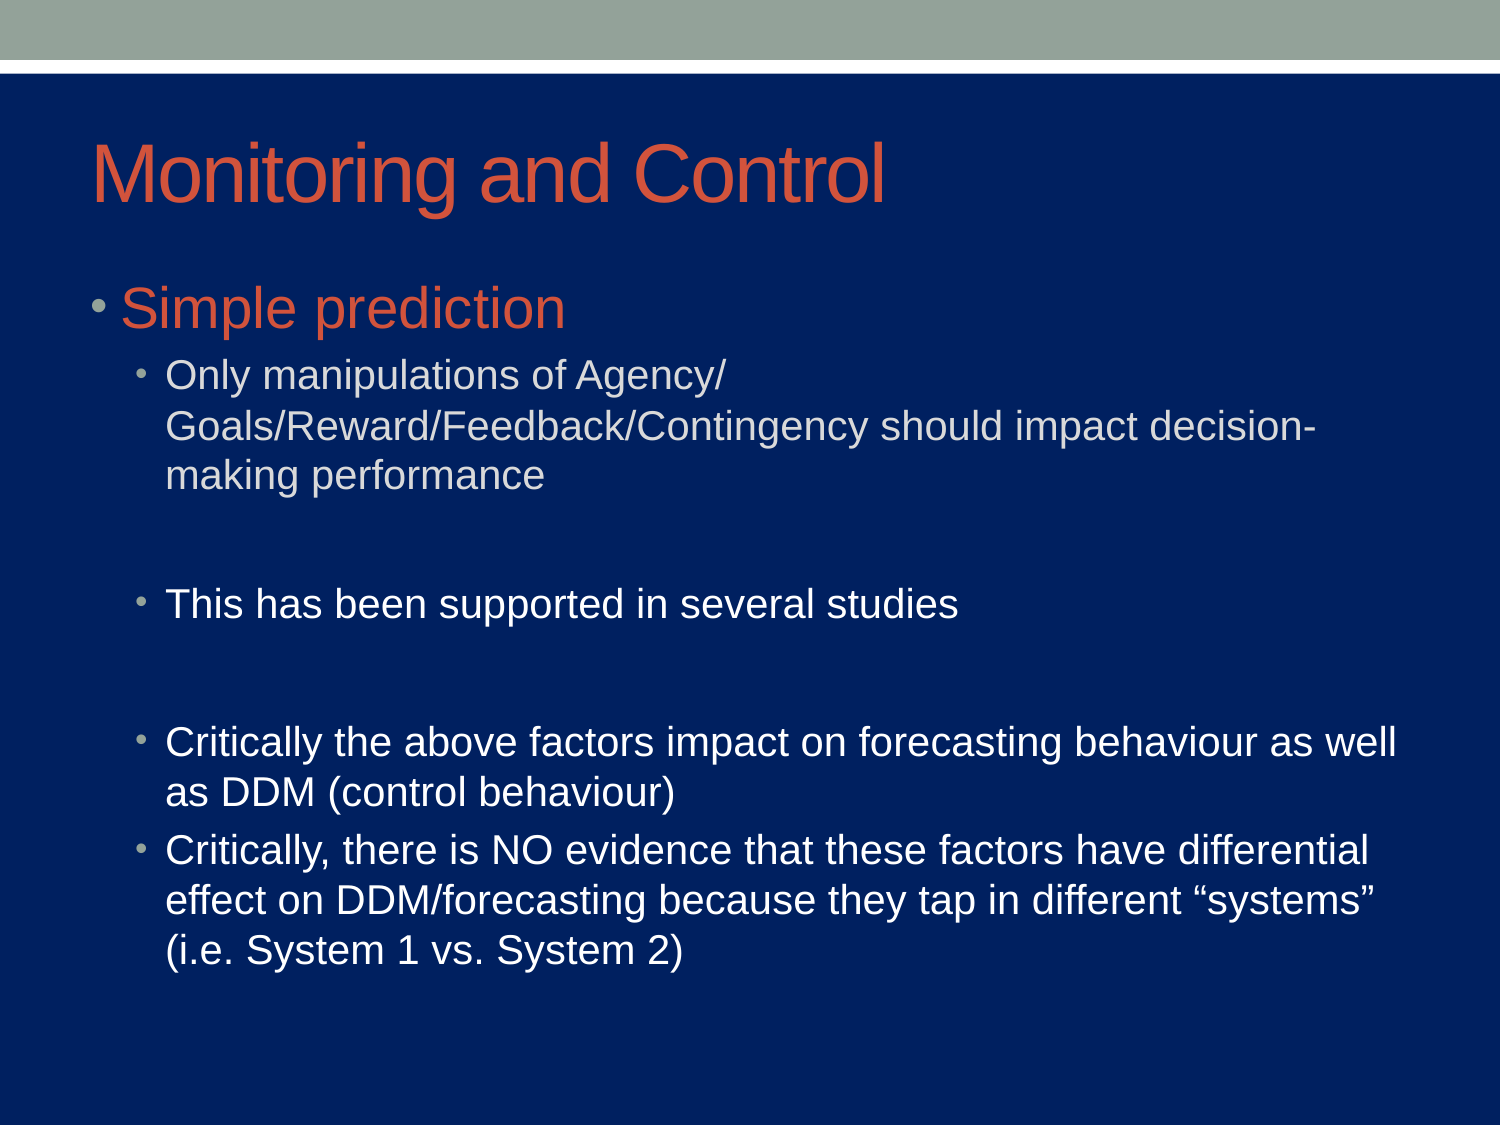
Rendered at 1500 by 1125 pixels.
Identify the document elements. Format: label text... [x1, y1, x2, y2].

title Monitoring and Control [75, 87, 1425, 250]
list Simple prediction Only manipulations of Agency/ Goals/Reward/Feedback/Contingency should impact decision-making performance This has been supported in several studies Critically the above factors impact on forecasting behaviour as well as DDM (control behaviour) Critically, there is NO evidence that these factors have differential effect on DDM/forecasting because they tap in different “systems” (i.e. System 1 vs. System 2) [75, 262, 1425, 1063]
